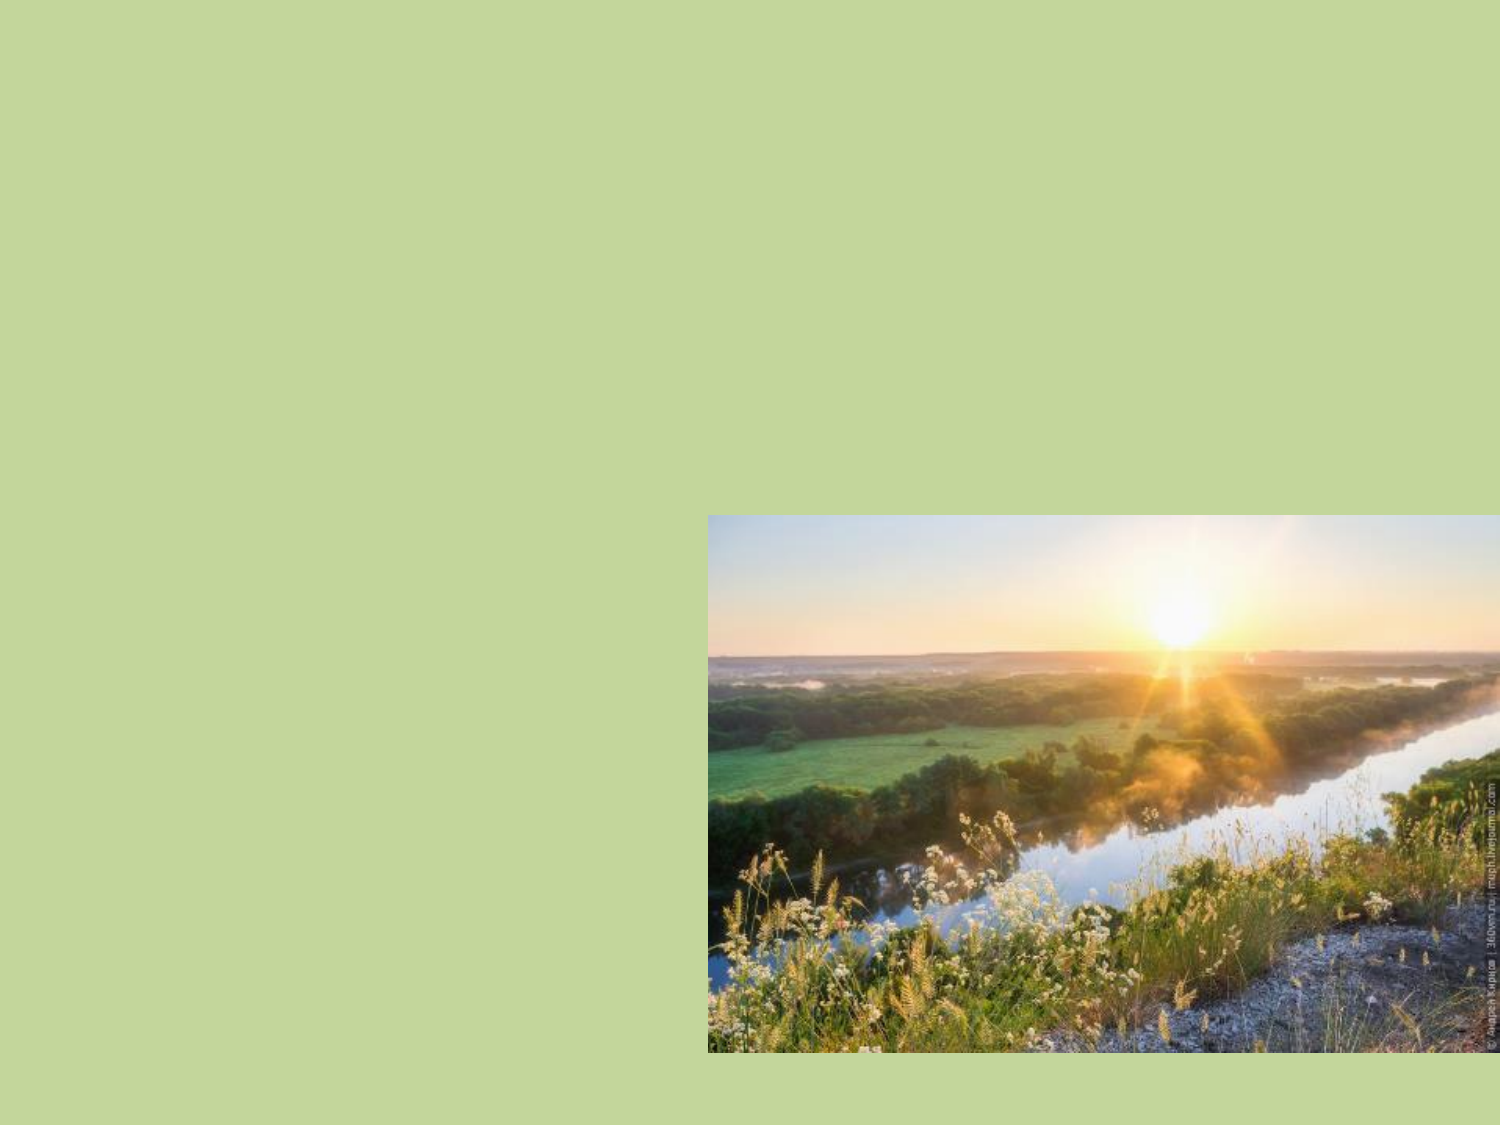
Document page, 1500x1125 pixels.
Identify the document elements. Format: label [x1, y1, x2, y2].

picture [708, 514, 1500, 1053]
